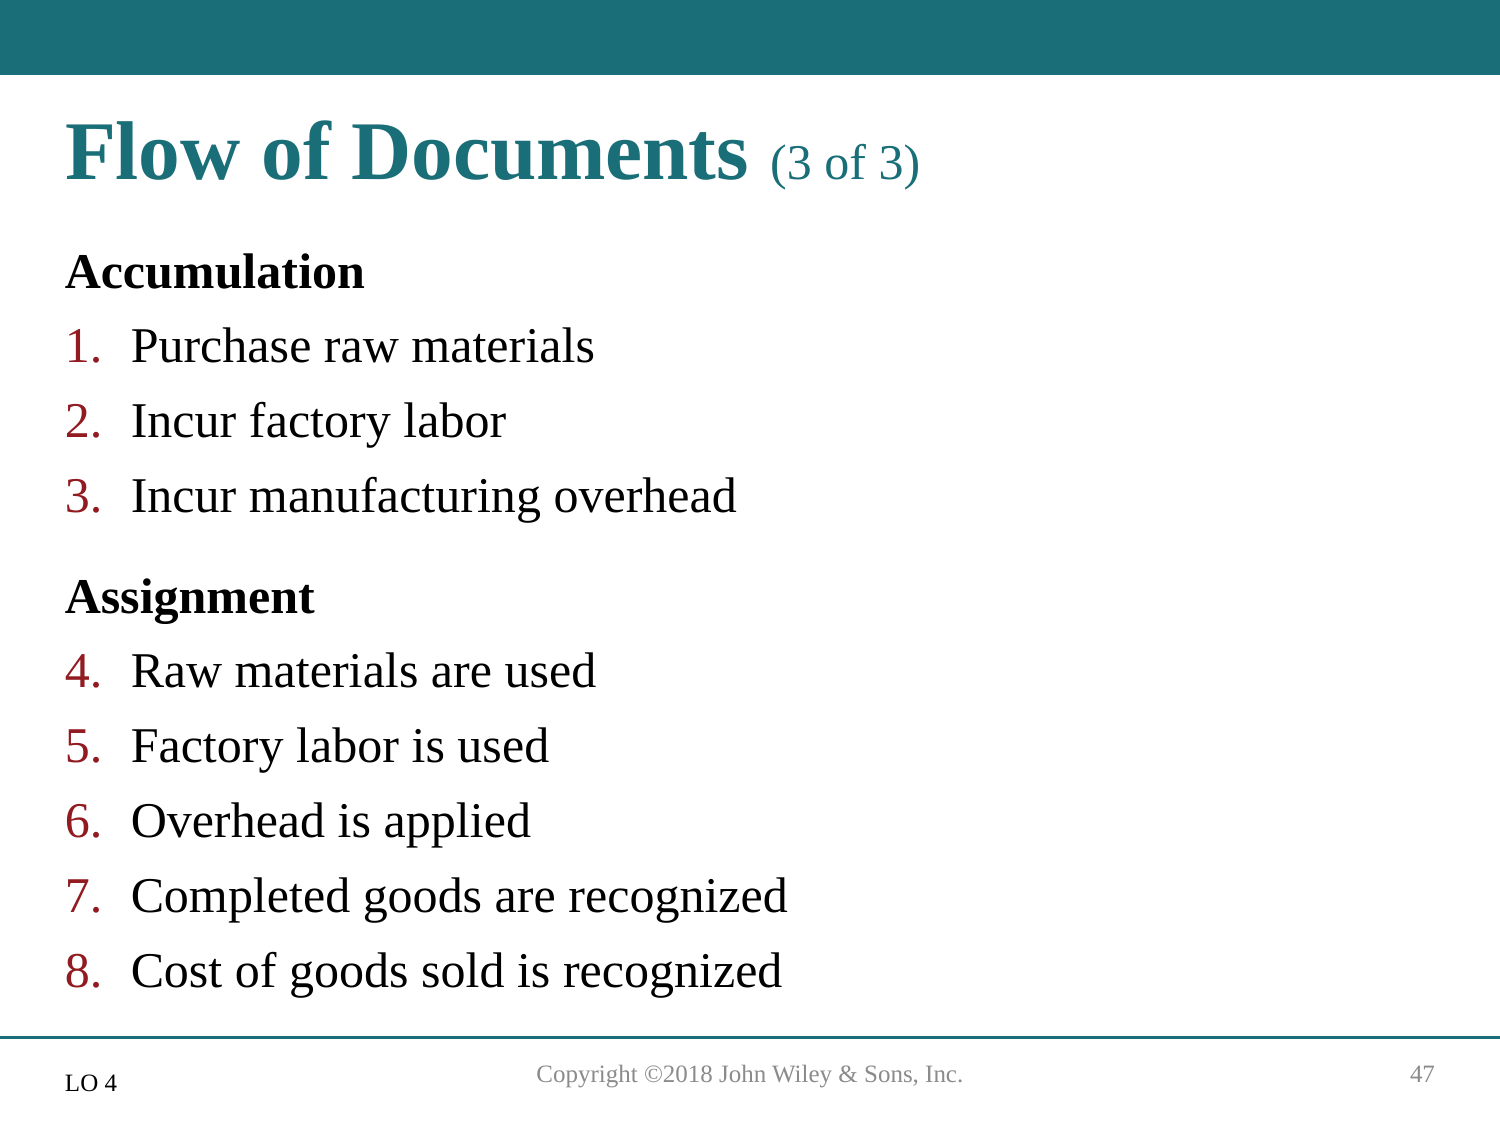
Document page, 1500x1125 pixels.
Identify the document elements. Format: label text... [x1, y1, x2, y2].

footer Copyright ©2018 John Wiley & Sons, Inc. [496, 1042, 1004, 1103]
list Accumulation Purchase raw materials Incur factory labor Incur manufacturing overhead [50, 237, 1450, 538]
title Flow of Documents (3 of 3) [50, 99, 1450, 215]
list L O 4 [50, 1062, 150, 1113]
slide_number 47 [1059, 1042, 1450, 1103]
list Assignment Raw materials are used Factory labor is used Overhead is applied Completed goods are recognized Cost of goods sold is recognized [50, 562, 1450, 1000]
